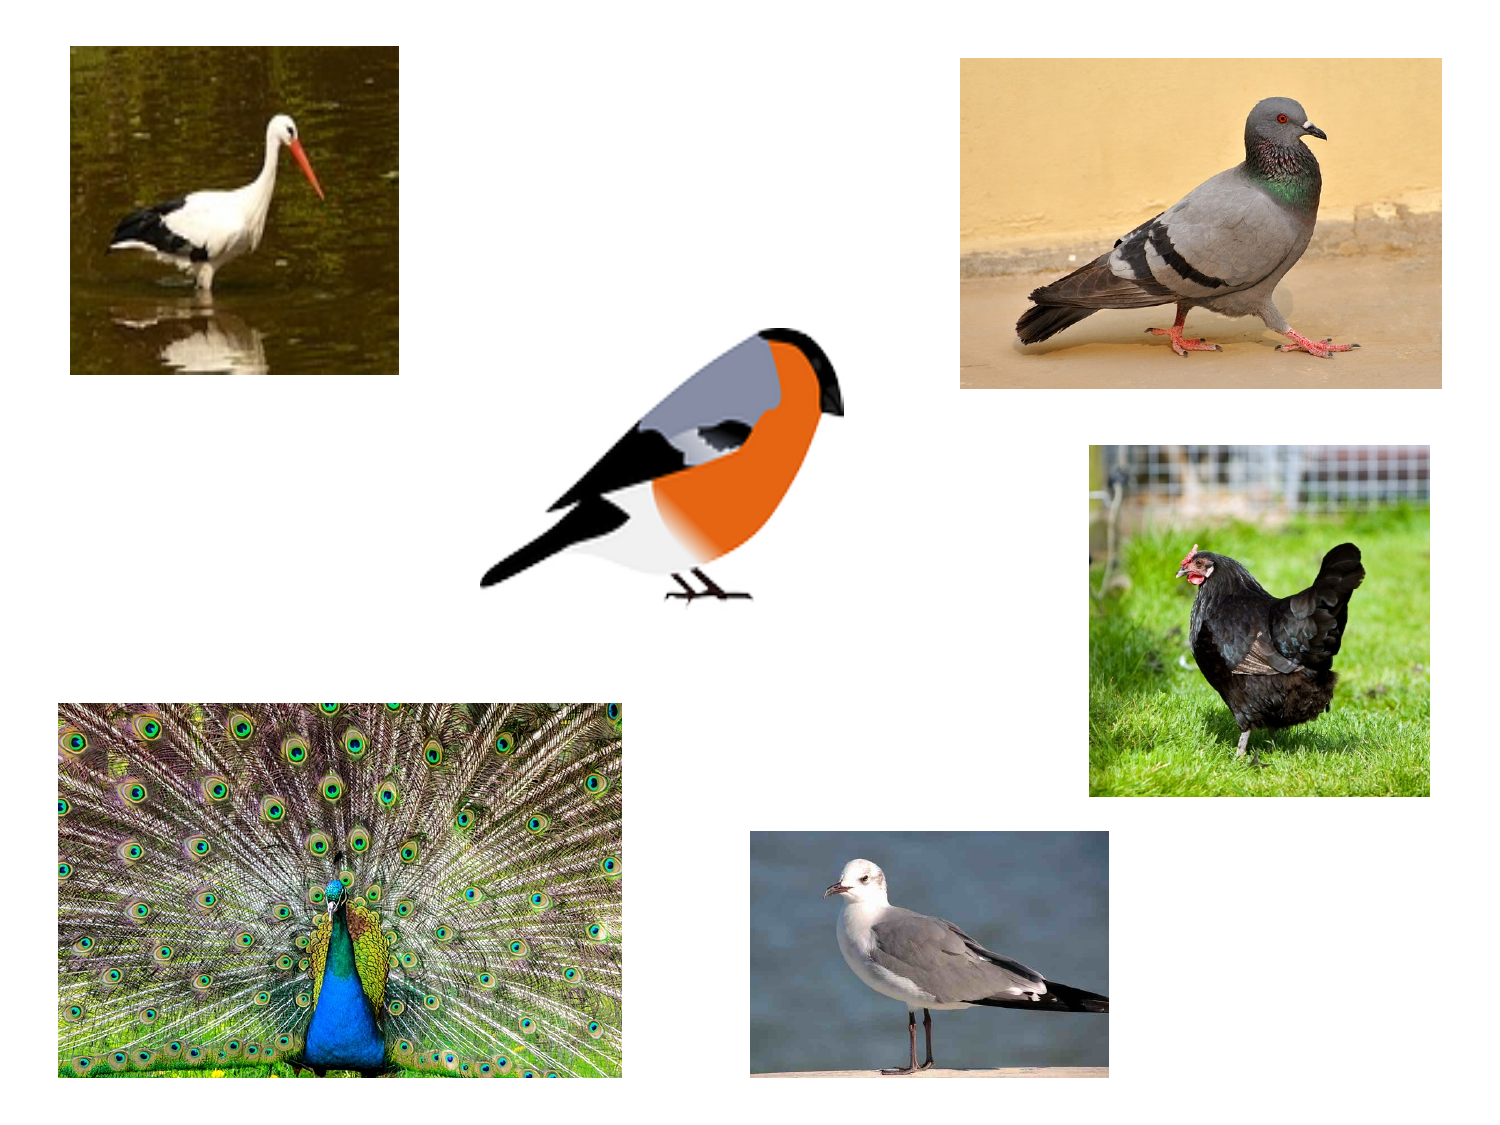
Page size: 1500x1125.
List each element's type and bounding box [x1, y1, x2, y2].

picture [960, 58, 1442, 389]
picture [69, 46, 399, 376]
picture [749, 831, 1109, 1078]
picture [1089, 444, 1431, 797]
picture [479, 327, 845, 610]
picture [57, 702, 623, 1079]
